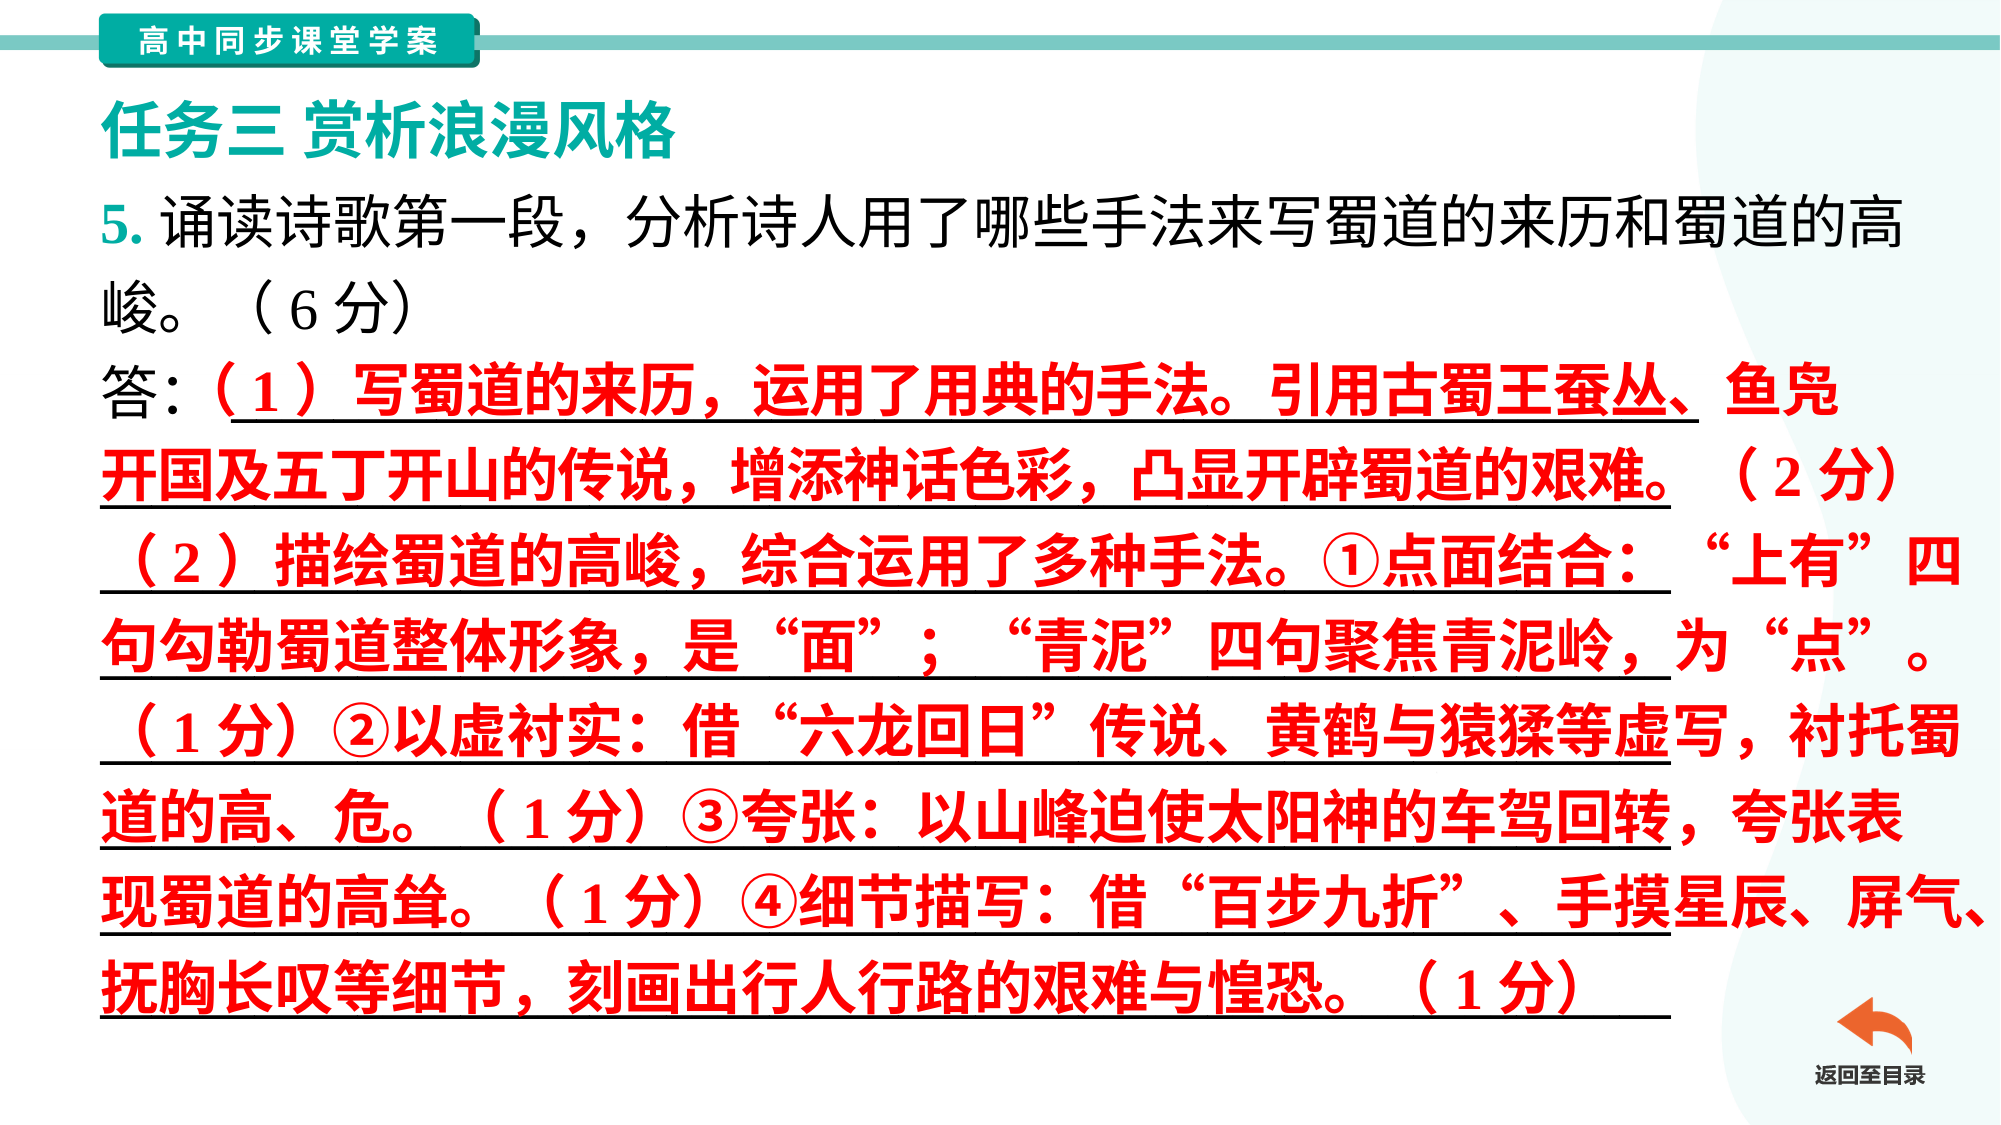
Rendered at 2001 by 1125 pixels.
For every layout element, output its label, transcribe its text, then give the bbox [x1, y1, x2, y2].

text_box （1）写蜀道的来历，运用了用典的手法。引用古蜀王蚕丛、鱼凫 开国及五丁开山的传说，增添神话色彩，凸显开辟蜀道的艰难。（2分） （2）描绘蜀道的高峻，综合运用了多种手法。①点面结合：“上有”四 句勾勒蜀道整体形象，是“面”；“青泥”四句聚焦青泥岭，为“点”。 （1分）②以虚衬实：借“六龙回日”传说、黄鹤与猿猱等虚写，衬托蜀 道的高、危。（1分）③夸张：以山峰迫使太阳神的车驾回转，夸张表 现蜀道的高耸。（1分）④细节描写：借“百步九折”、手摸星辰、屏气、 抚胸长叹等细节，刻画出行人行路的艰难与惶恐。（1分） [100, 337, 1899, 1014]
text_box 5.诵读诗歌第一段，分析诗人用了哪些手法来写蜀道的来历和蜀道的高 峻。（6分） 答：_________________________________________________________ _____________________________________________________________ _____________________________________________________________ _____________________________________________________________ _____________________________________________________________ _____________________________________________________________ _____________________________________________________________ _____________________________________________________________ [100, 170, 1899, 337]
picture [0, 0, 2000, 1125]
text_box 任务三 赏析浪漫风格 [100, 76, 1899, 160]
